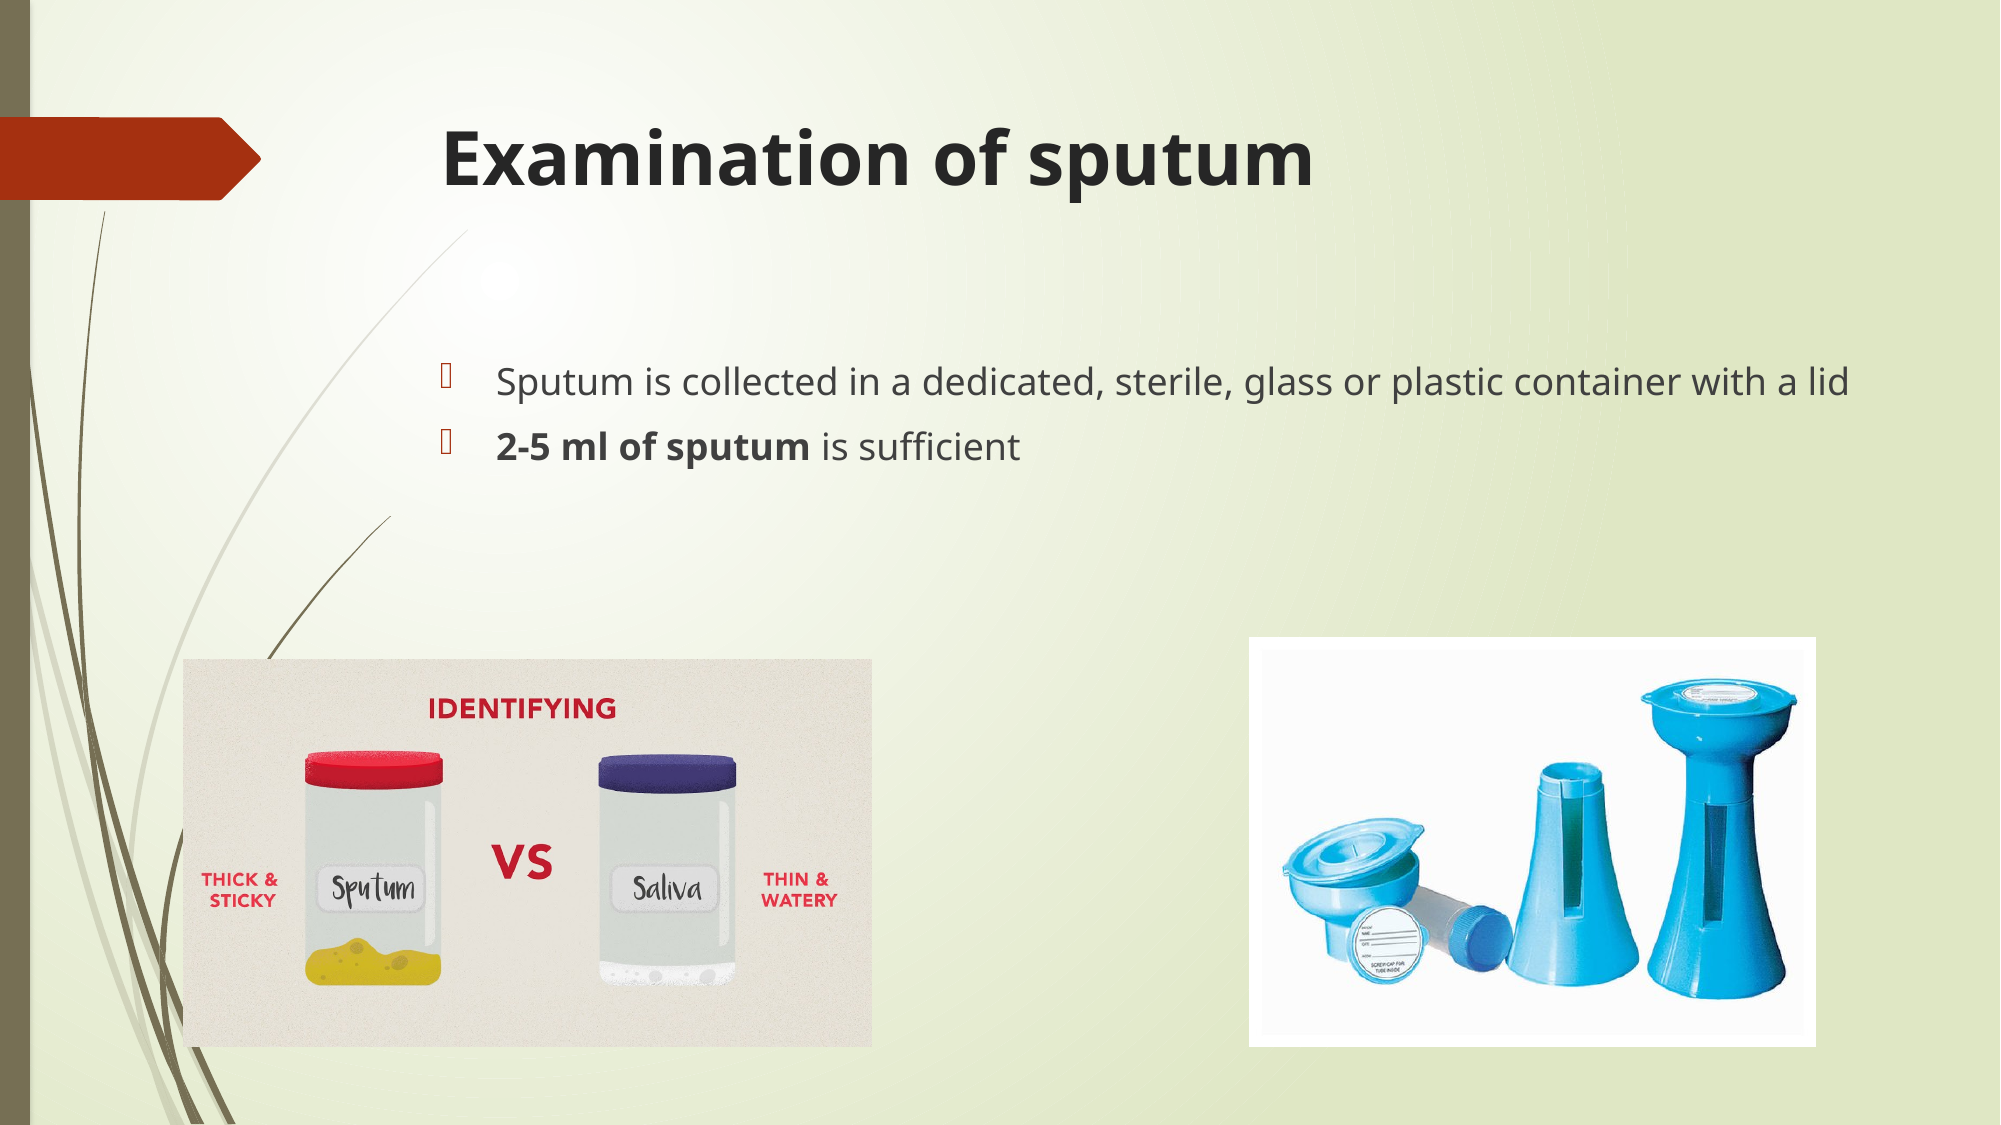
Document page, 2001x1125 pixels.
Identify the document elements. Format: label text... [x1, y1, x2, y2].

picture [183, 659, 872, 1048]
title Examination of sputum [425, 102, 1888, 313]
picture [1248, 637, 1816, 1048]
list Sputum is collected in a dedicated, sterile, glass or plastic container with a lid 2-5 ml of sputum is sufficient [424, 350, 1888, 970]
